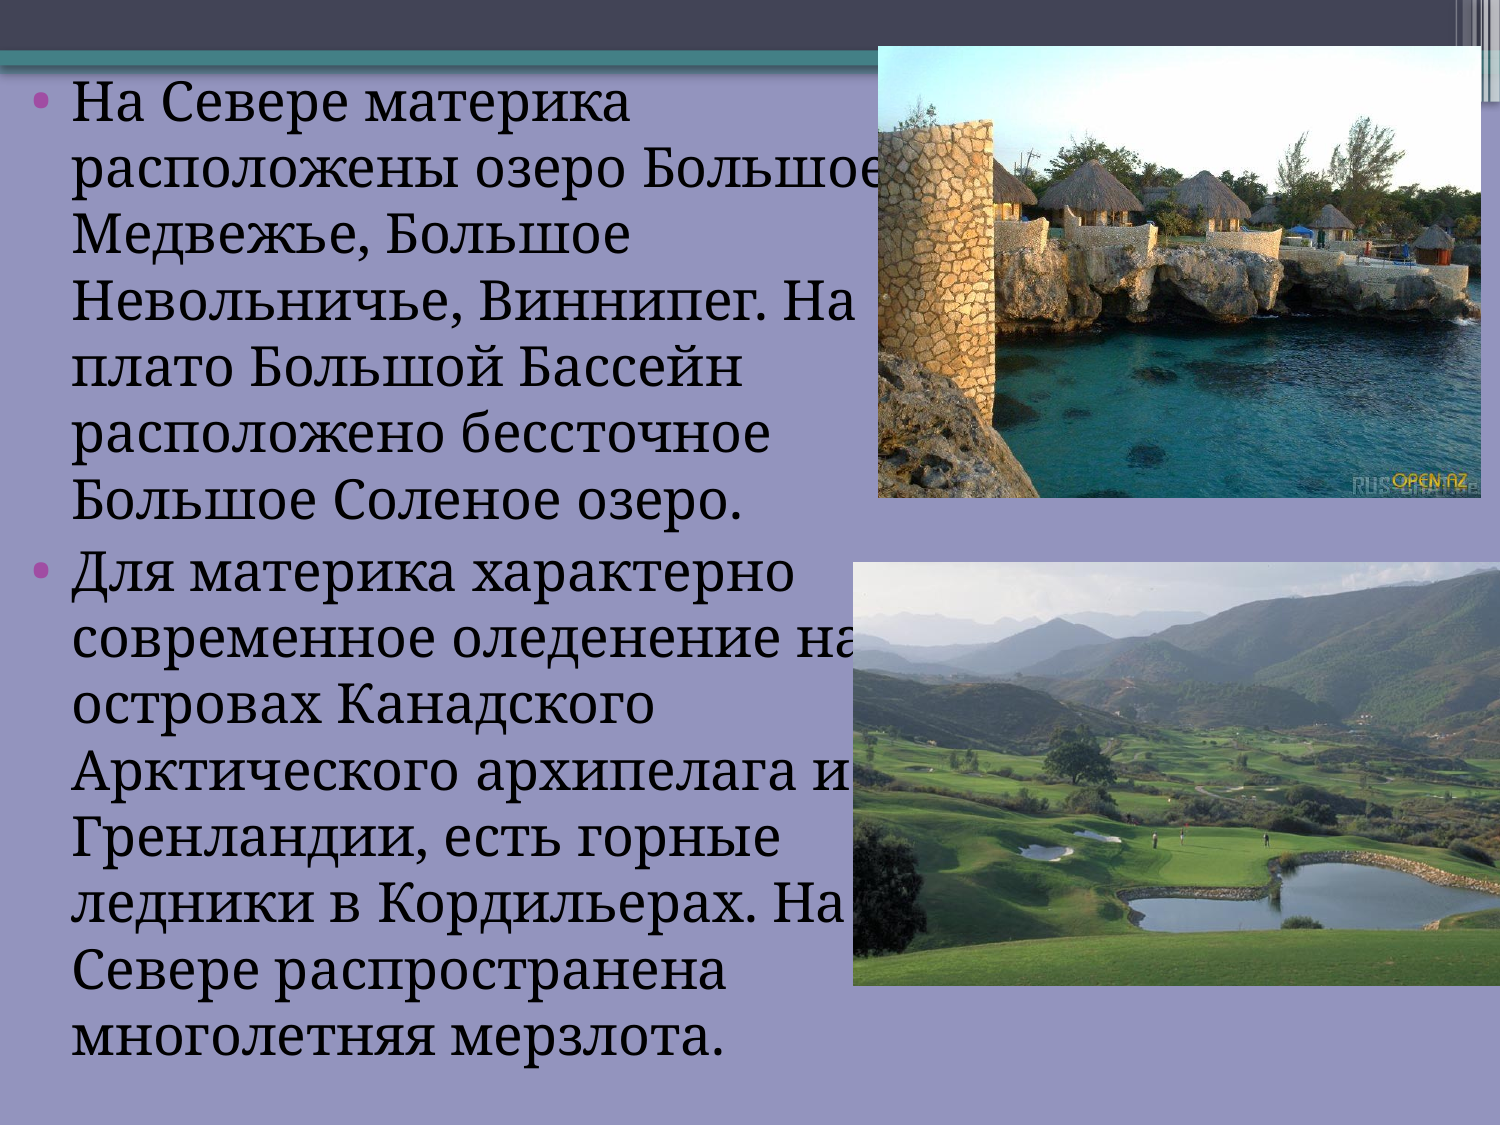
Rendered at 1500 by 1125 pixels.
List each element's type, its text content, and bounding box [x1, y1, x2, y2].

list На Севере материка расположены озеро Большое Медвежье, Большое Невольничье, Виннипег. На плато Большой Бассейн расположено бессточное Большое Соленое озеро. Для материка характерно современное оледенение на островах Канадского Арктического архипелага и Гренландии, есть горные ледники в Кордильерах. На Севере распространена многолетняя мерзлота. [0, 58, 985, 1079]
picture [852, 562, 1500, 986]
footer www.sliderpoint.org [862, 100, 871, 176]
picture [878, 46, 1481, 499]
